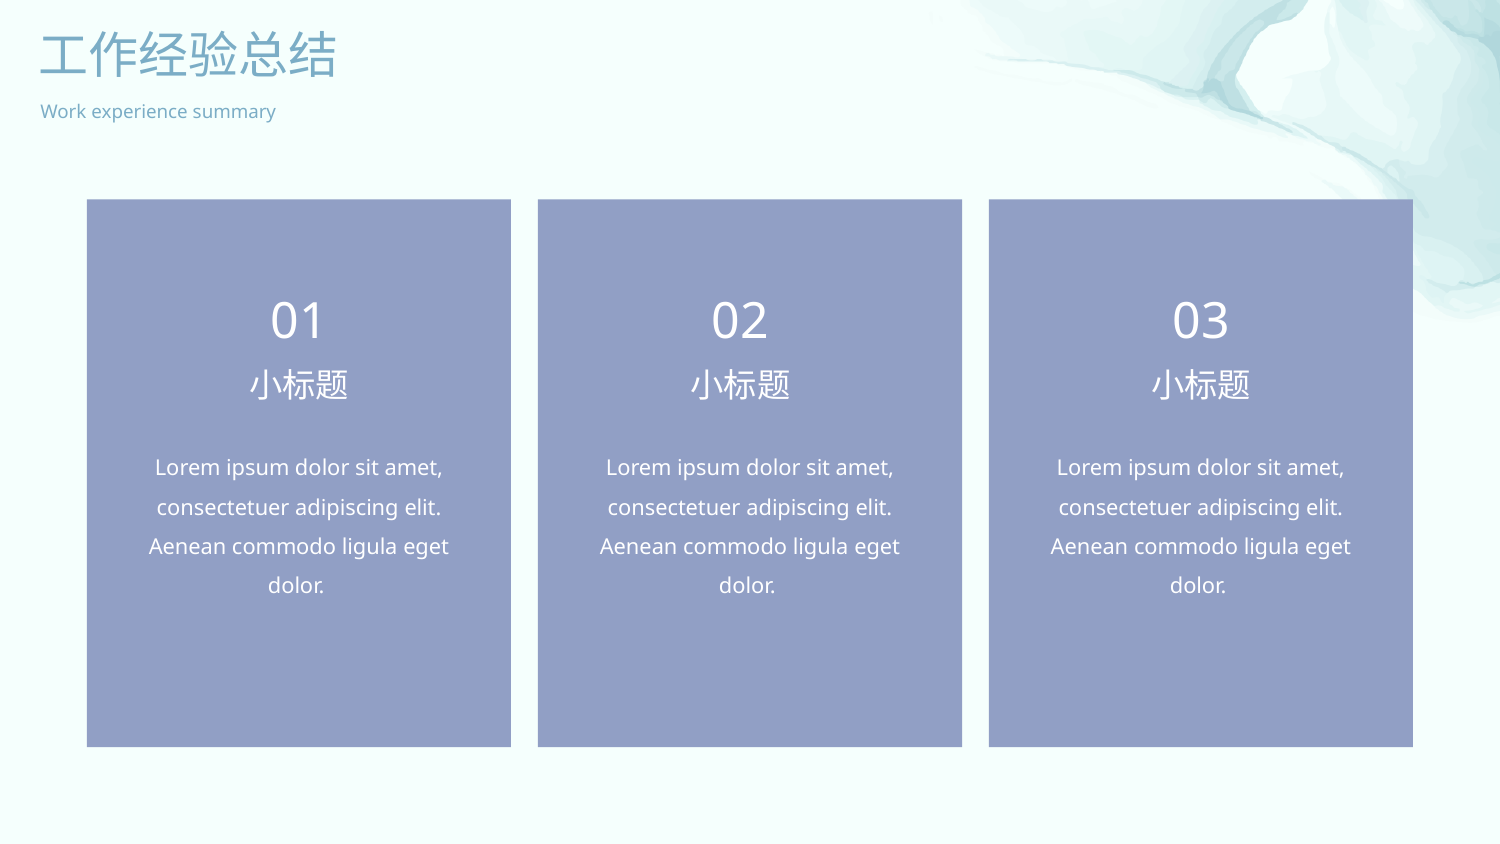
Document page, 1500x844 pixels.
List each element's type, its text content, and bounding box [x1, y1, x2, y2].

text_box 01 [255, 281, 343, 356]
text_box Work experience summary [25, 92, 291, 130]
text_box [537, 509, 963, 748]
text_box [537, 198, 963, 225]
text_box [86, 198, 512, 748]
text_box 工作经验总结 [23, 16, 354, 92]
picture [0, 0, 1500, 844]
text_box 小标题 [180, 356, 418, 412]
chart [537, 225, 963, 509]
text_box 小标题 [1082, 356, 1320, 412]
text_box Lorem ipsum dolor sit amet, consectetuer adipiscing elit. Aenean commodo ligula eget dolor. [557, 509, 943, 606]
text_box Lorem ipsum dolor sit amet, consectetuer adipiscing elit. Aenean commodo ligula eget dolor. [106, 433, 492, 606]
text_box Lorem ipsum dolor sit amet, consectetuer adipiscing elit. Aenean commodo ligula eget dolor. [1008, 433, 1394, 606]
text_box 03 [1157, 281, 1245, 357]
text_box [988, 198, 1414, 748]
